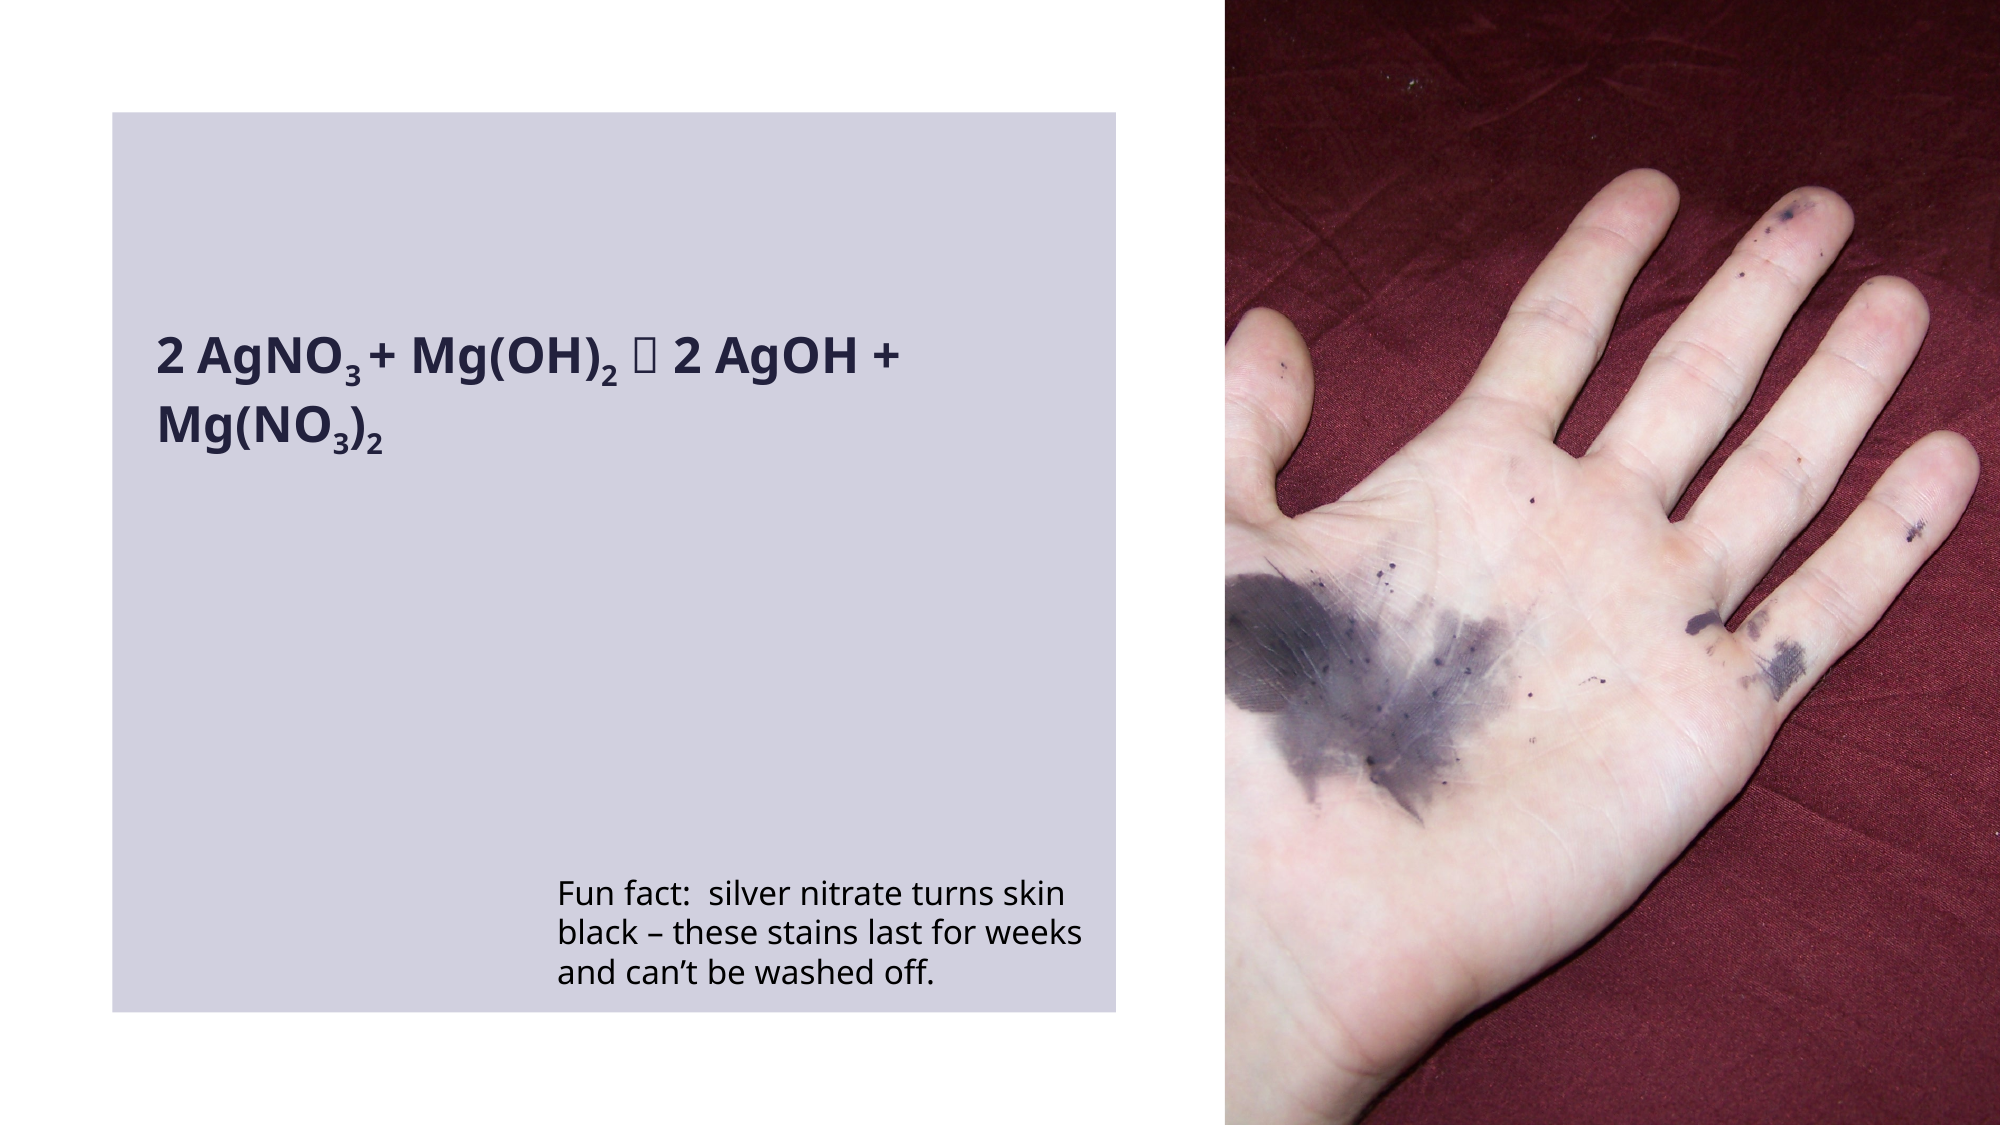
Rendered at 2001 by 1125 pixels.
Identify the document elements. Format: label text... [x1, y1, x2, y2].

text_box 2 AgNO3 + Mg(OH)2  2 AgOH + Mg(NO3)2 [141, 316, 1133, 933]
text_box [111, 111, 1117, 1013]
picture [1224, 0, 2000, 1125]
text_box Fun fact: silver nitrate turns skin black – these stains last for weeks and can’t be washed off. [542, 864, 1117, 999]
text_box [0, 0, 1224, 1125]
